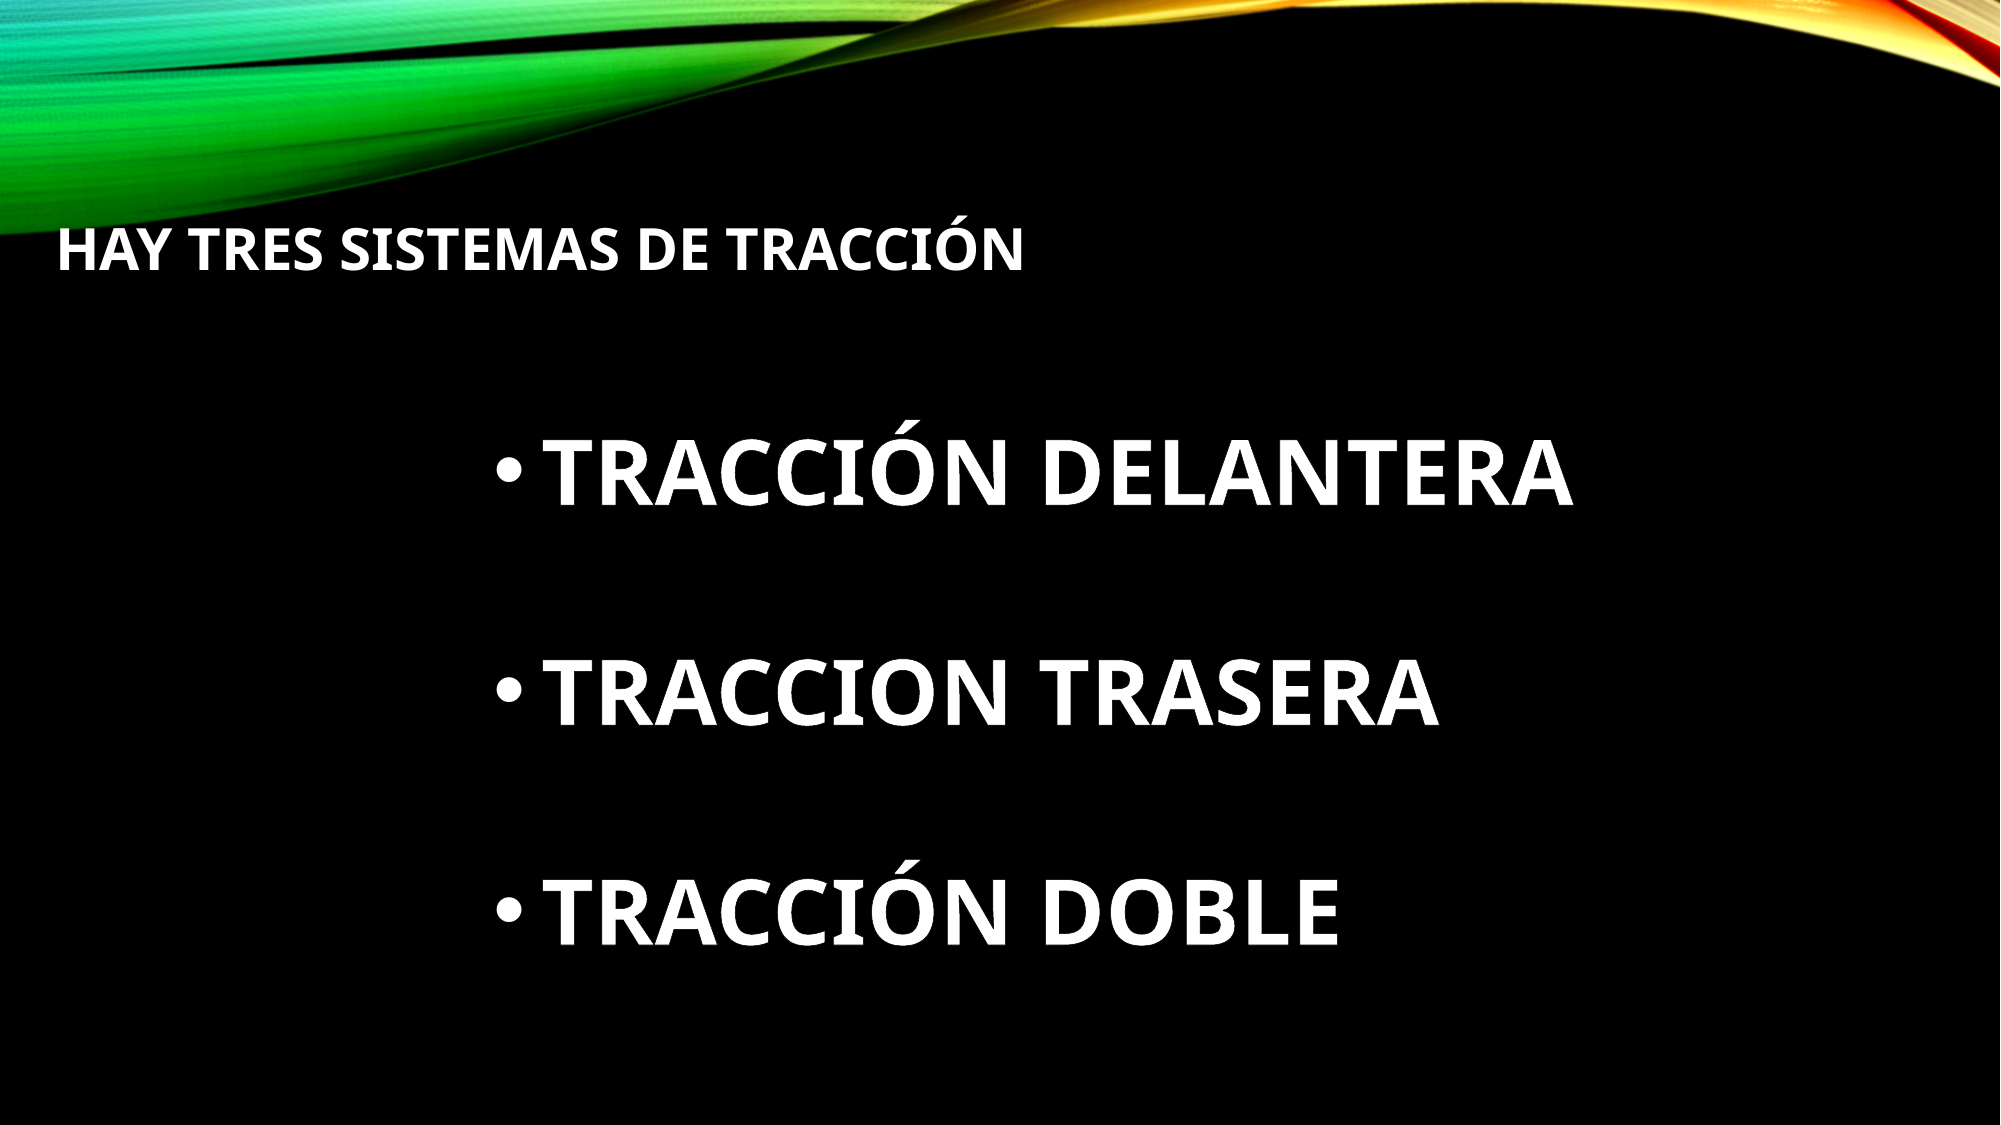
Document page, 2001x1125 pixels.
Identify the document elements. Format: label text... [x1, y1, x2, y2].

title Hay tres sistemas de tracción [22, 160, 1042, 344]
text_box TRACCIÓN DELANTERA TRACCION TRASERA TRACCIÓN DOBLE [479, 406, 1605, 971]
picture [0, 0, 2000, 237]
